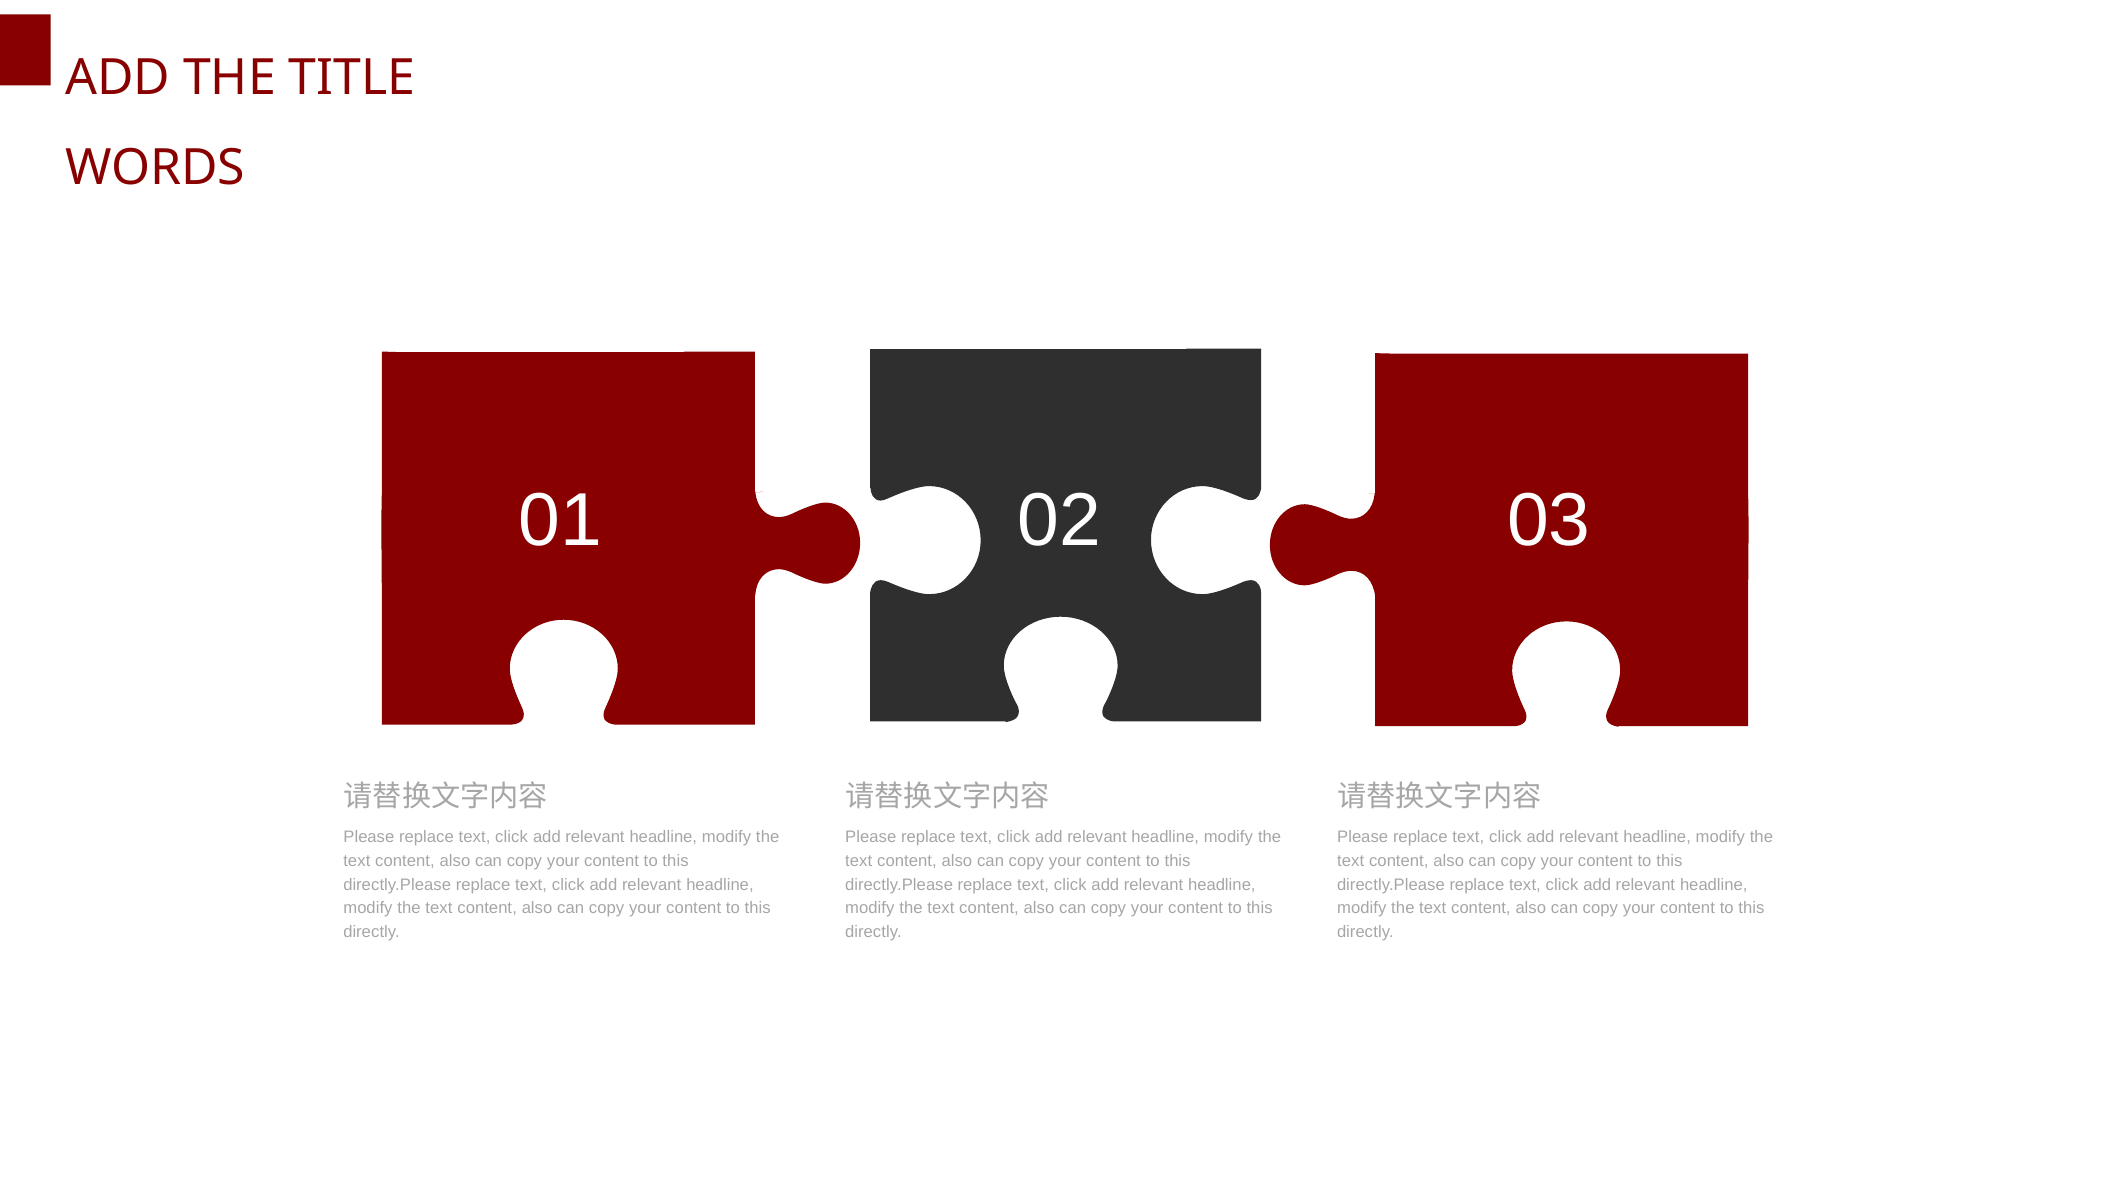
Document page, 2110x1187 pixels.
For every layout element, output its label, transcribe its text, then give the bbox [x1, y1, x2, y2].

text_box ADD THE TITLE WORDS [50, 7, 583, 202]
text_box 02 [1002, 463, 1137, 568]
text_box Please replace text, click add relevant headline, modify the text content, also can copy your content to this directly.Please replace text, click add relevant headline, modify the text content, also can copy your content to this directly. [343, 821, 786, 942]
text_box 请替换文字内容 [1337, 770, 1570, 813]
text_box [381, 351, 861, 725]
text_box [870, 348, 1262, 723]
text_box Please replace text, click add relevant headline, modify the text content, also can copy your content to this directly.Please replace text, click add relevant headline, modify the text content, also can copy your content to this directly. [845, 821, 1288, 942]
text_box 请替换文字内容 [845, 770, 1078, 813]
text_box 01 [503, 463, 638, 568]
text_box Please replace text, click add relevant headline, modify the text content, also can copy your content to this directly.Please replace text, click add relevant headline, modify the text content, also can copy your content to this directly. [1337, 821, 1780, 942]
text_box [1269, 353, 1749, 727]
text_box 请替换文字内容 [343, 770, 576, 813]
text_box 03 [1492, 463, 1627, 568]
